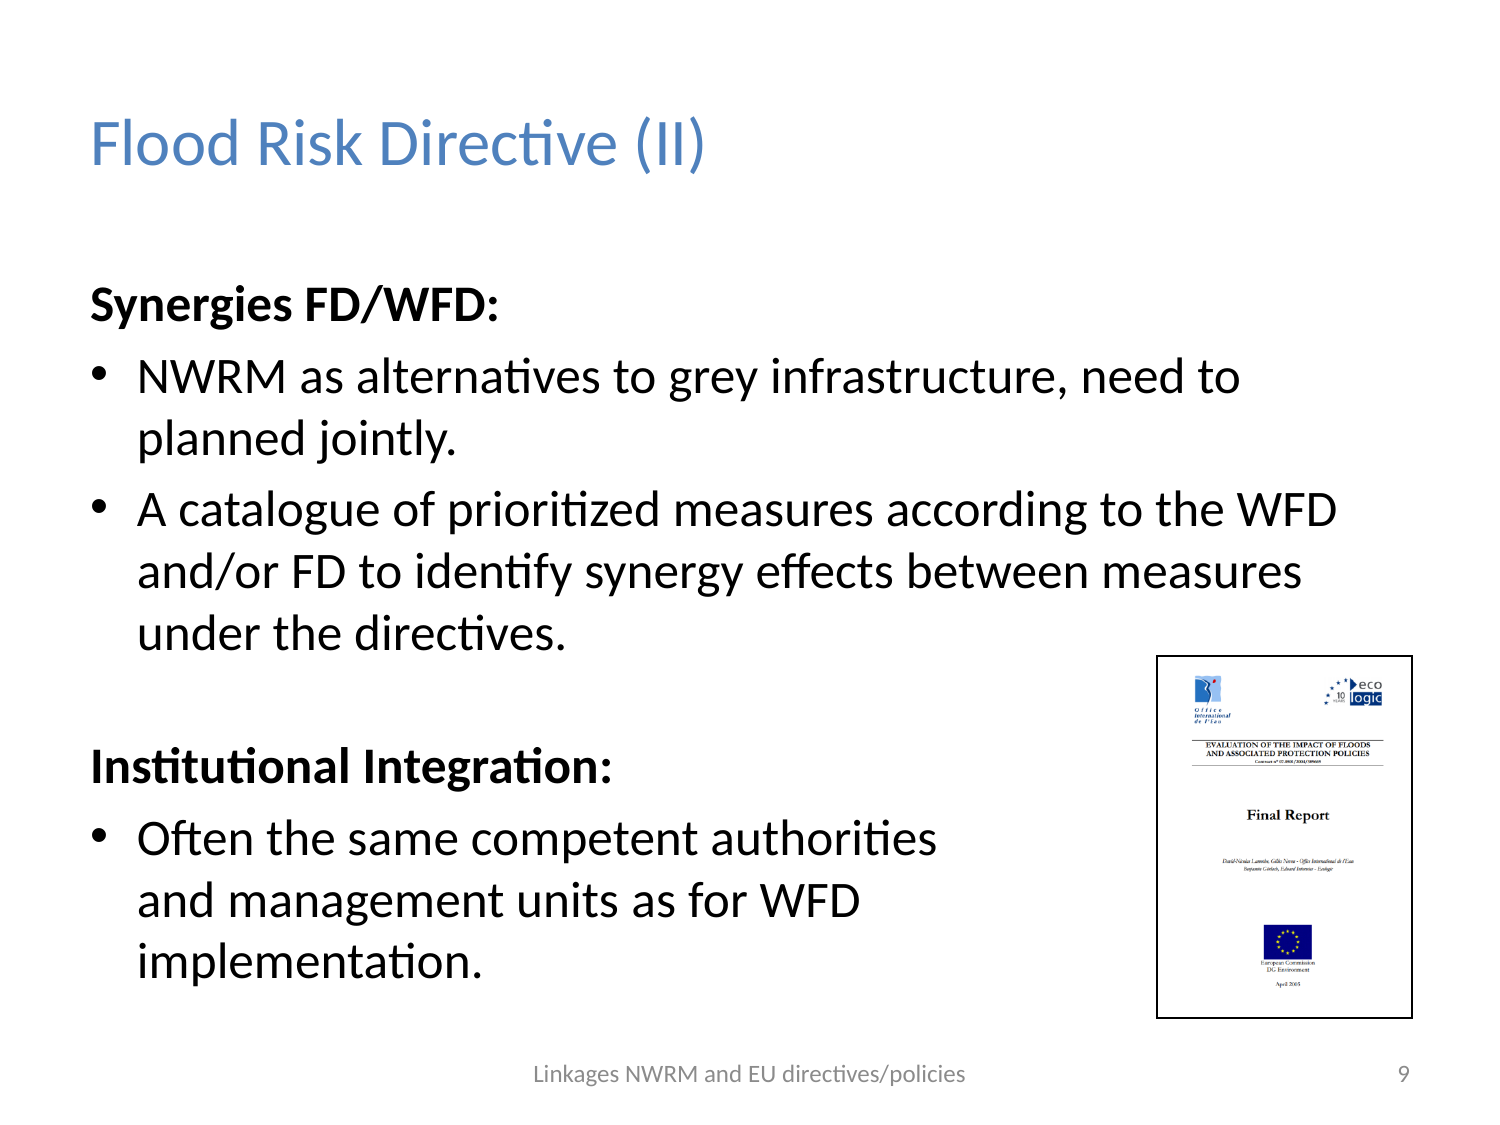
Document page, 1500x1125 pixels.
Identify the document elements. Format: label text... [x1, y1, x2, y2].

picture [1157, 656, 1412, 1018]
list Synergies FD/WFD: NWRM as alternatives to grey infrastructure, need to planned jointly. A catalogue of prioritized measures according to the WFD and/or FD to identify synergy effects between measures under the directives. Institutional Integration: Often the same competent authorities and management units as for WFD implementation. [75, 262, 1425, 1005]
title Flood Risk Directive (II) [75, 45, 1425, 233]
slide_number 9 [1074, 1042, 1425, 1103]
footer Linkages NWRM and EU directives/policies [512, 1042, 988, 1103]
